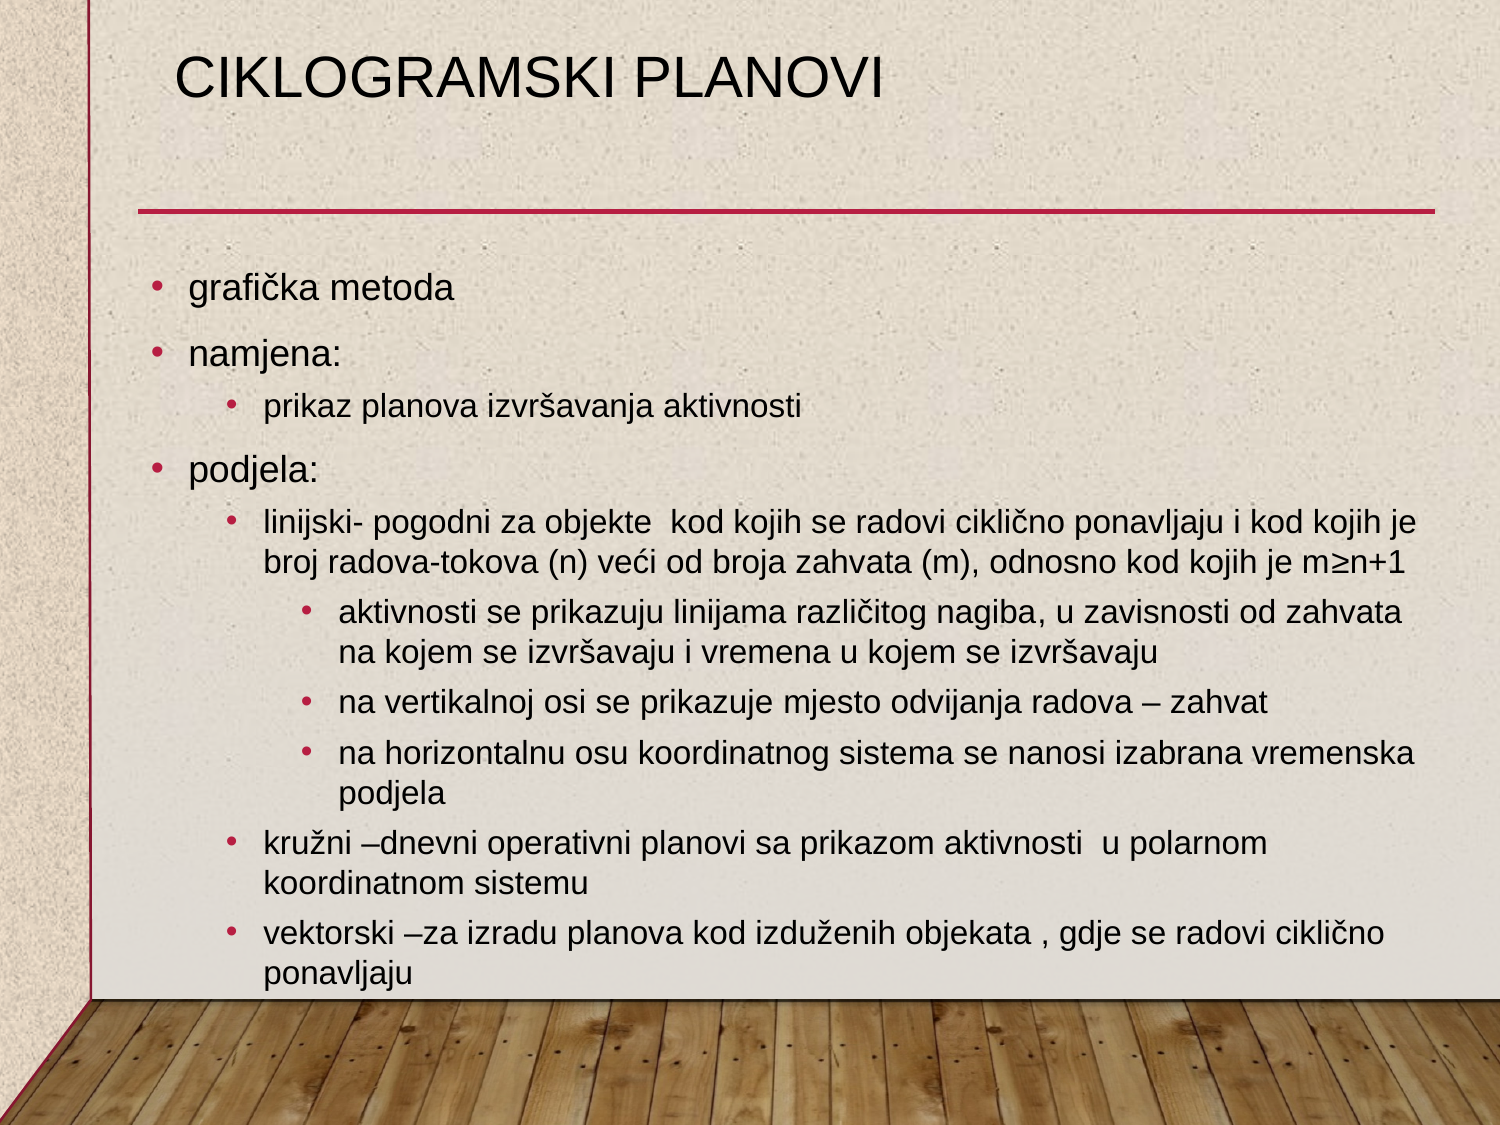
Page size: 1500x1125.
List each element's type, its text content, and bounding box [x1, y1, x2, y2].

title CIKLOGRAMSKI PLANOVI [159, 32, 1412, 205]
picture [0, 999, 1500, 1125]
picture [91, 0, 1500, 395]
list grafička metoda namjena: prikaz planova izvršavanja aktivnosti podjela: linijski- pogodni za objekte kod kojih se radovi ciklično ponavljaju i kod kojih je broj radova-tokova (n) veći od broja zahvata (m), odnosno kod kojih je m≥n+1 aktivnosti se prikazuju linijama različitog nagiba, u zavisnosti od zahvata na kojem se izvršavaju i vremena u kojem se izvršavaju na vertikalnoj osi se prikazuje mjesto odvijanja radova – zahvat na horizontalnu osu koordinatnog sistema se nanosi izabrana vremenska podjela kružni –dnevni operativni planovi sa prikazom aktivnosti u polarnom koordinatnom sistemu vektorski –za izradu planova kod izduženih objekata , gdje se radovi ciklično ponavljaju [135, 255, 1436, 976]
